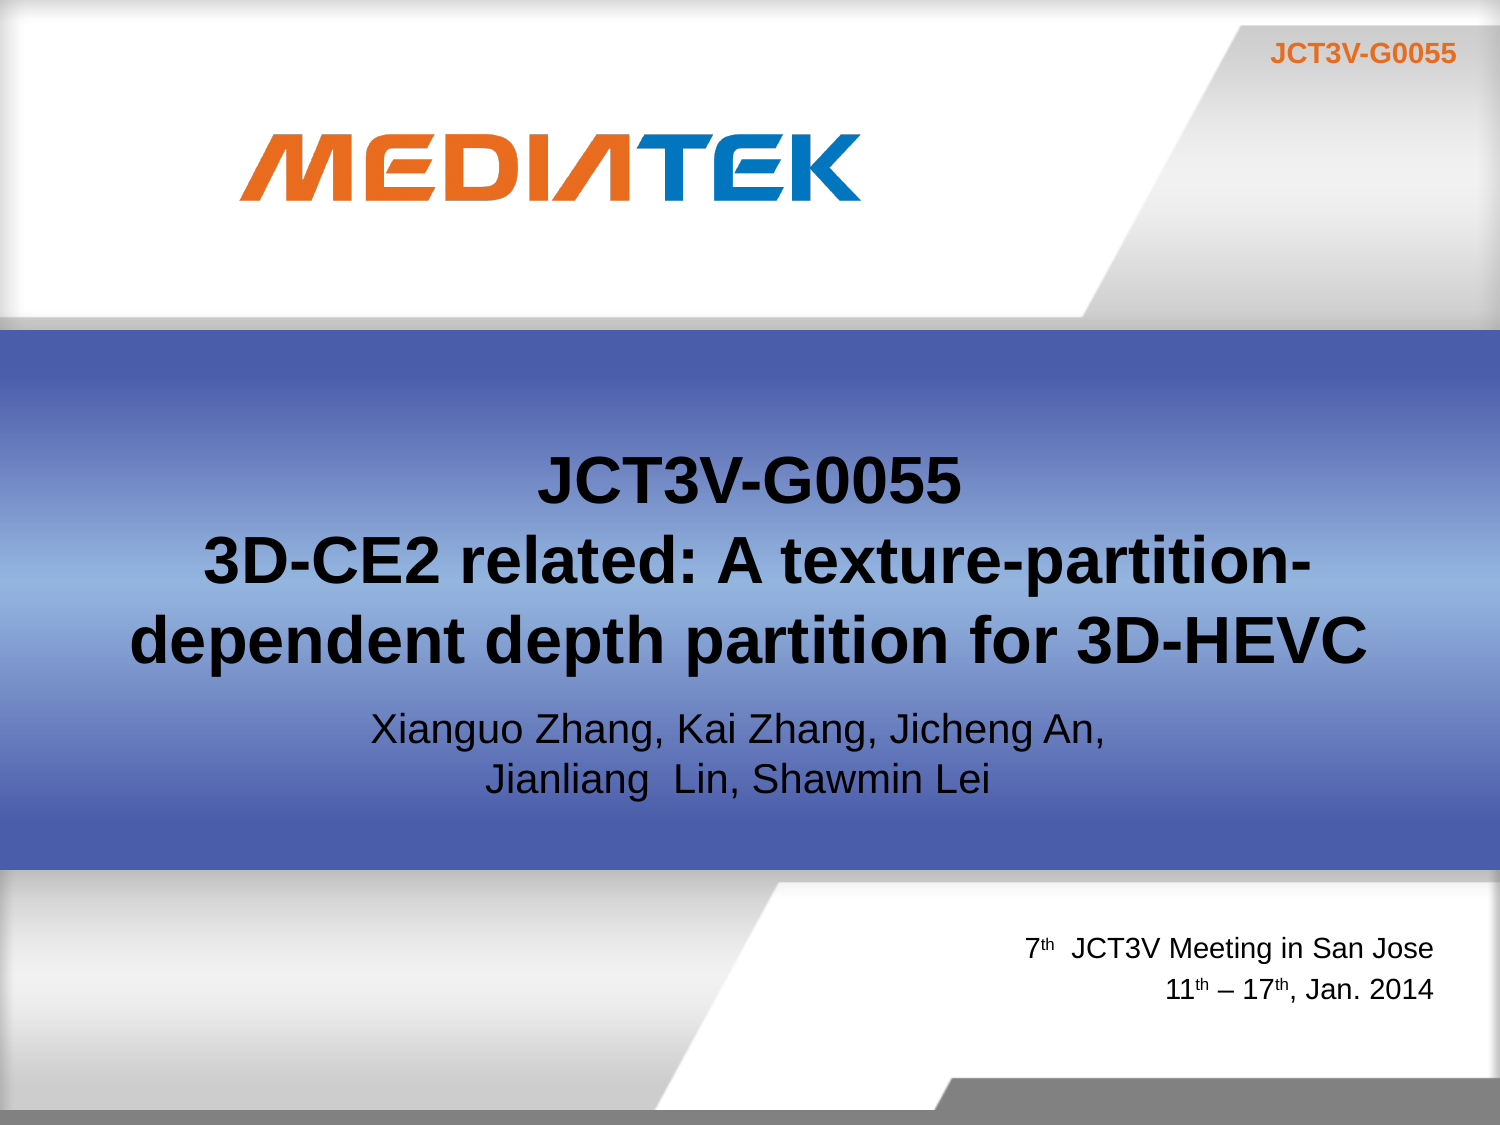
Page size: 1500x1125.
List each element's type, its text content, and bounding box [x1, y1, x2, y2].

picture [0, 0, 1500, 1125]
text_box Xianguo Zhang, Kai Zhang, Jicheng An, Jianliang Lin, Shawmin Lei [312, 694, 1164, 810]
title JCT3V-G0055 3D-CE2 related: A texture-partition-dependent depth partition for 3D-HEVC [50, 438, 1450, 676]
